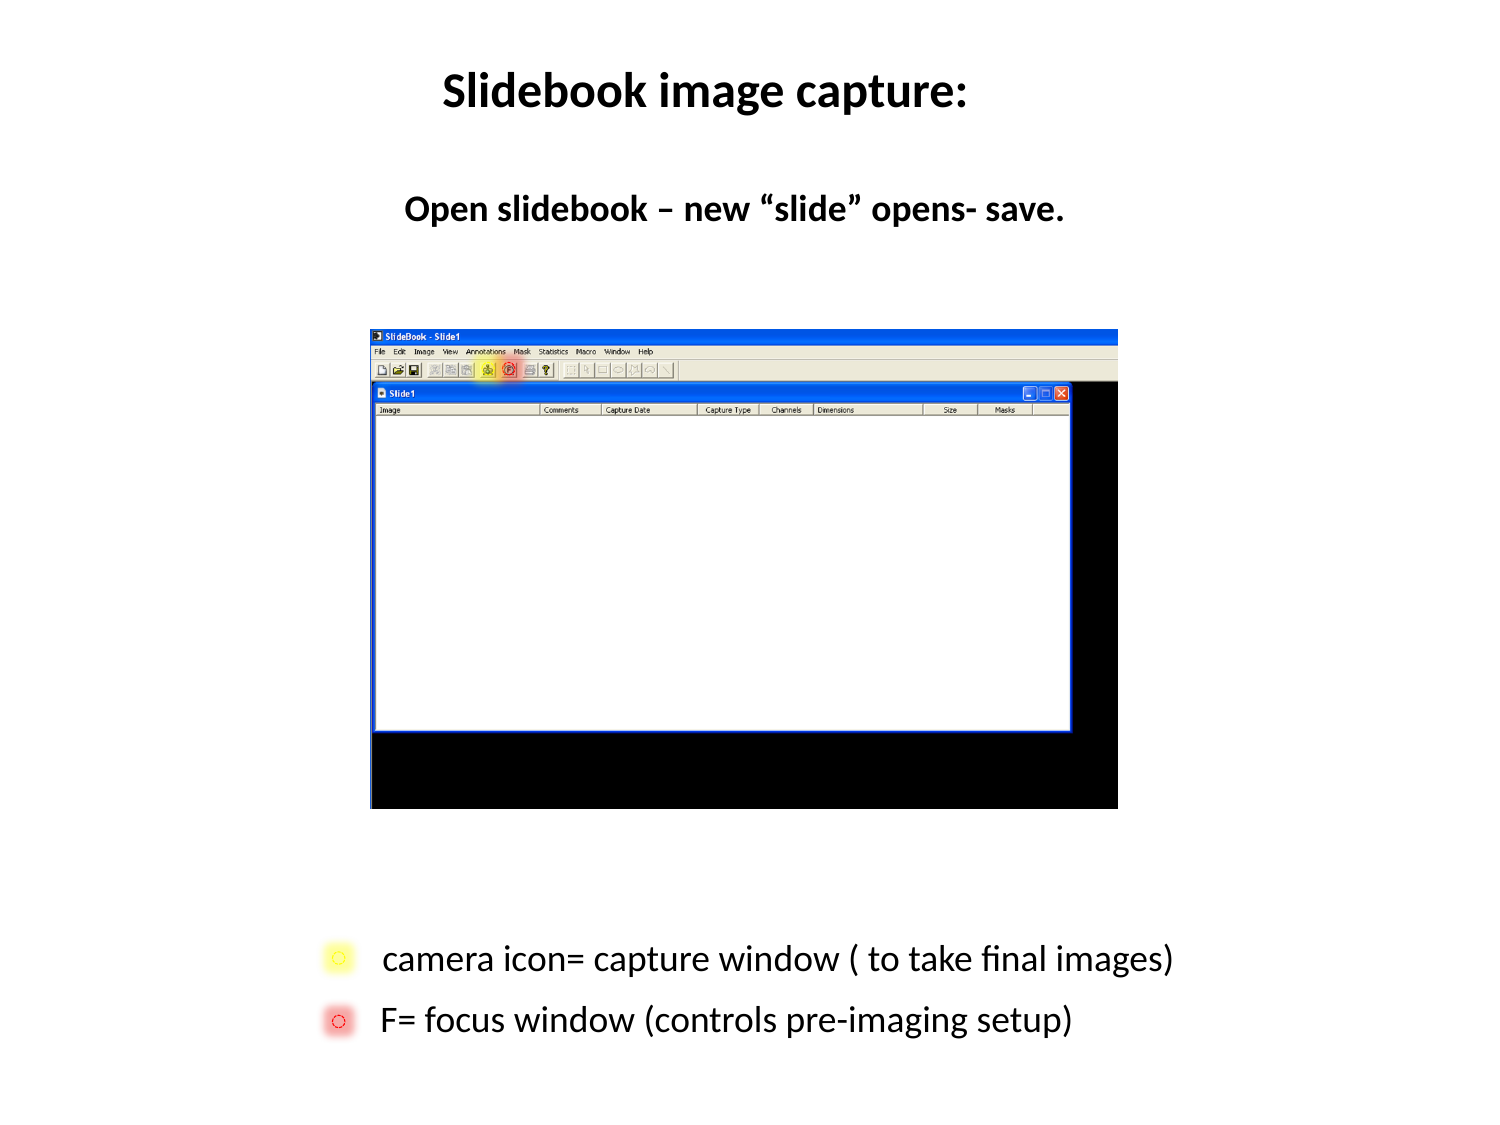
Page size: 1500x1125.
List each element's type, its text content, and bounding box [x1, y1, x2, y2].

text_box Open slidebook – new “slide” opens- save. [389, 176, 1081, 237]
text_box camera icon= capture window ( to take final images) [367, 926, 1191, 987]
text_box Slidebook image capture: [427, 49, 984, 125]
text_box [369, 328, 1119, 810]
text_box [330, 949, 347, 967]
text_box F= focus window (controls pre-imaging setup) [365, 987, 1089, 1048]
text_box [330, 1013, 347, 1030]
